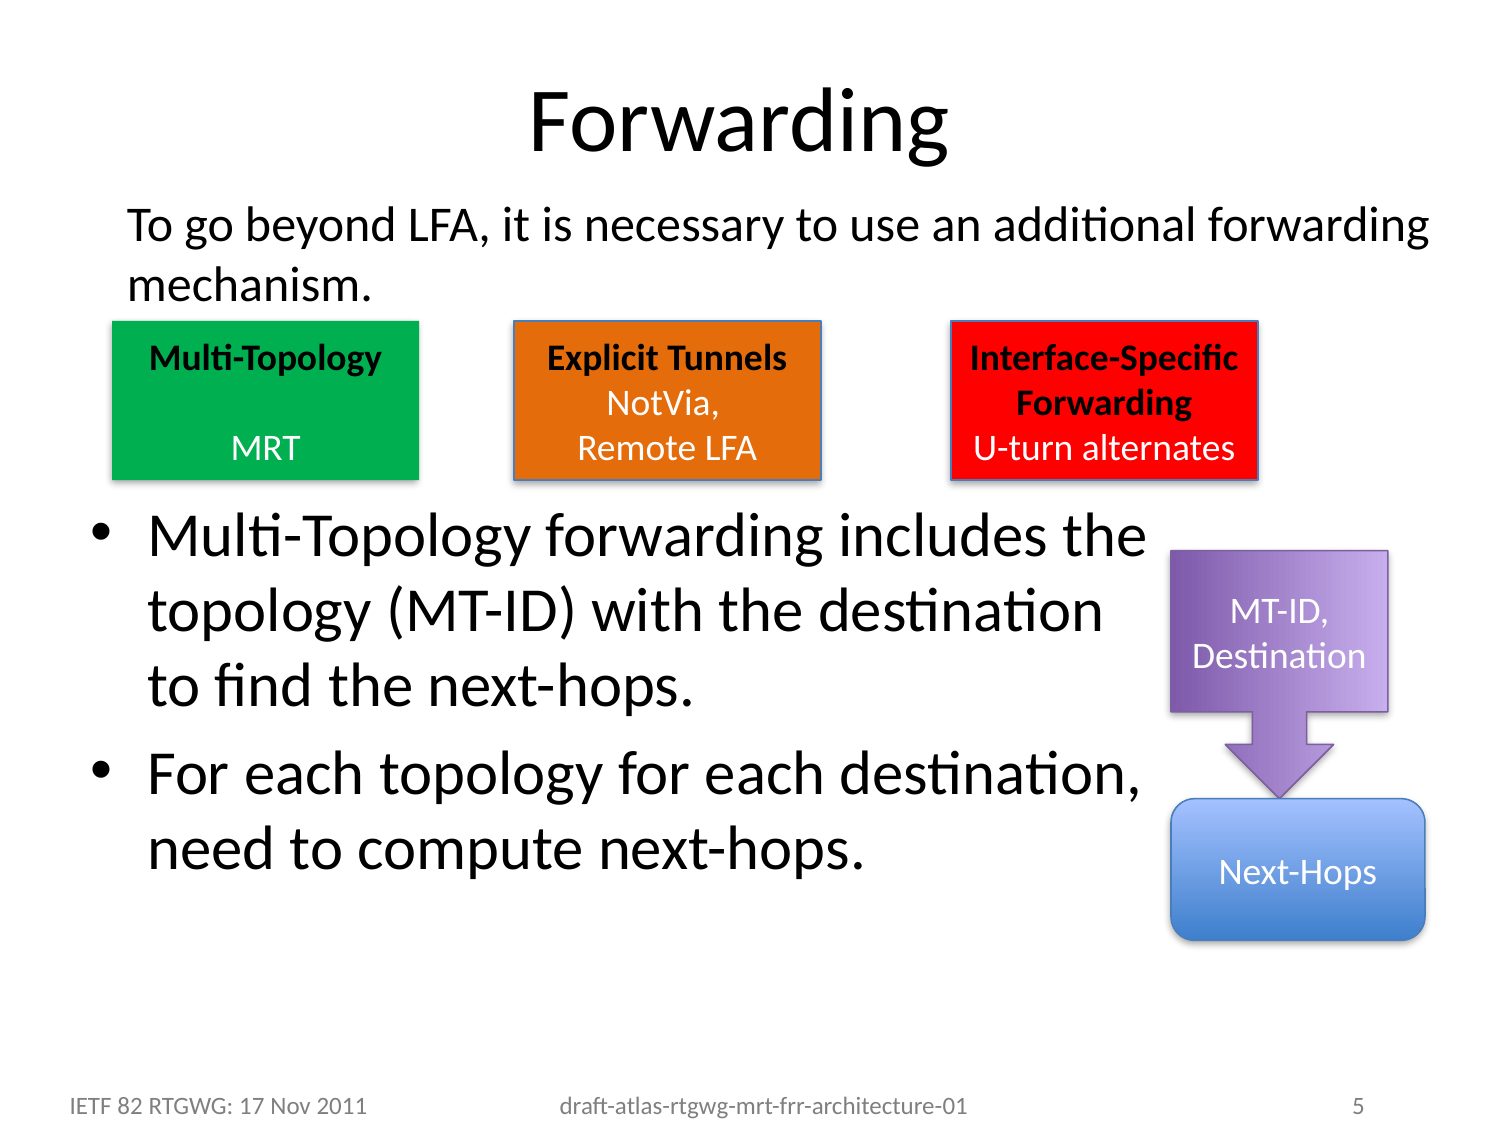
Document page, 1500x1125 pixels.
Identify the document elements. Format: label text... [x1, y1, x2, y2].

text_box Multi-Topology MRT [112, 320, 420, 481]
title Forwarding [75, 45, 1425, 185]
text_box Interface-Specific Forwarding U-turn alternates [950, 320, 1259, 481]
text_box Explicit Tunnels NotVia, Remote LFA [513, 320, 822, 481]
text_box MT-ID, Destination [1170, 549, 1389, 797]
text_box To go beyond LFA, it is necessary to use an additional forwarding mechanism. [112, 184, 1457, 320]
list Multi-Topology forwarding includes the topology (MT-ID) with the destination to find the next-hops. For each topology for each destination, need to compute next-hops. [75, 485, 1171, 941]
text_box Next-Hops [1170, 797, 1426, 942]
